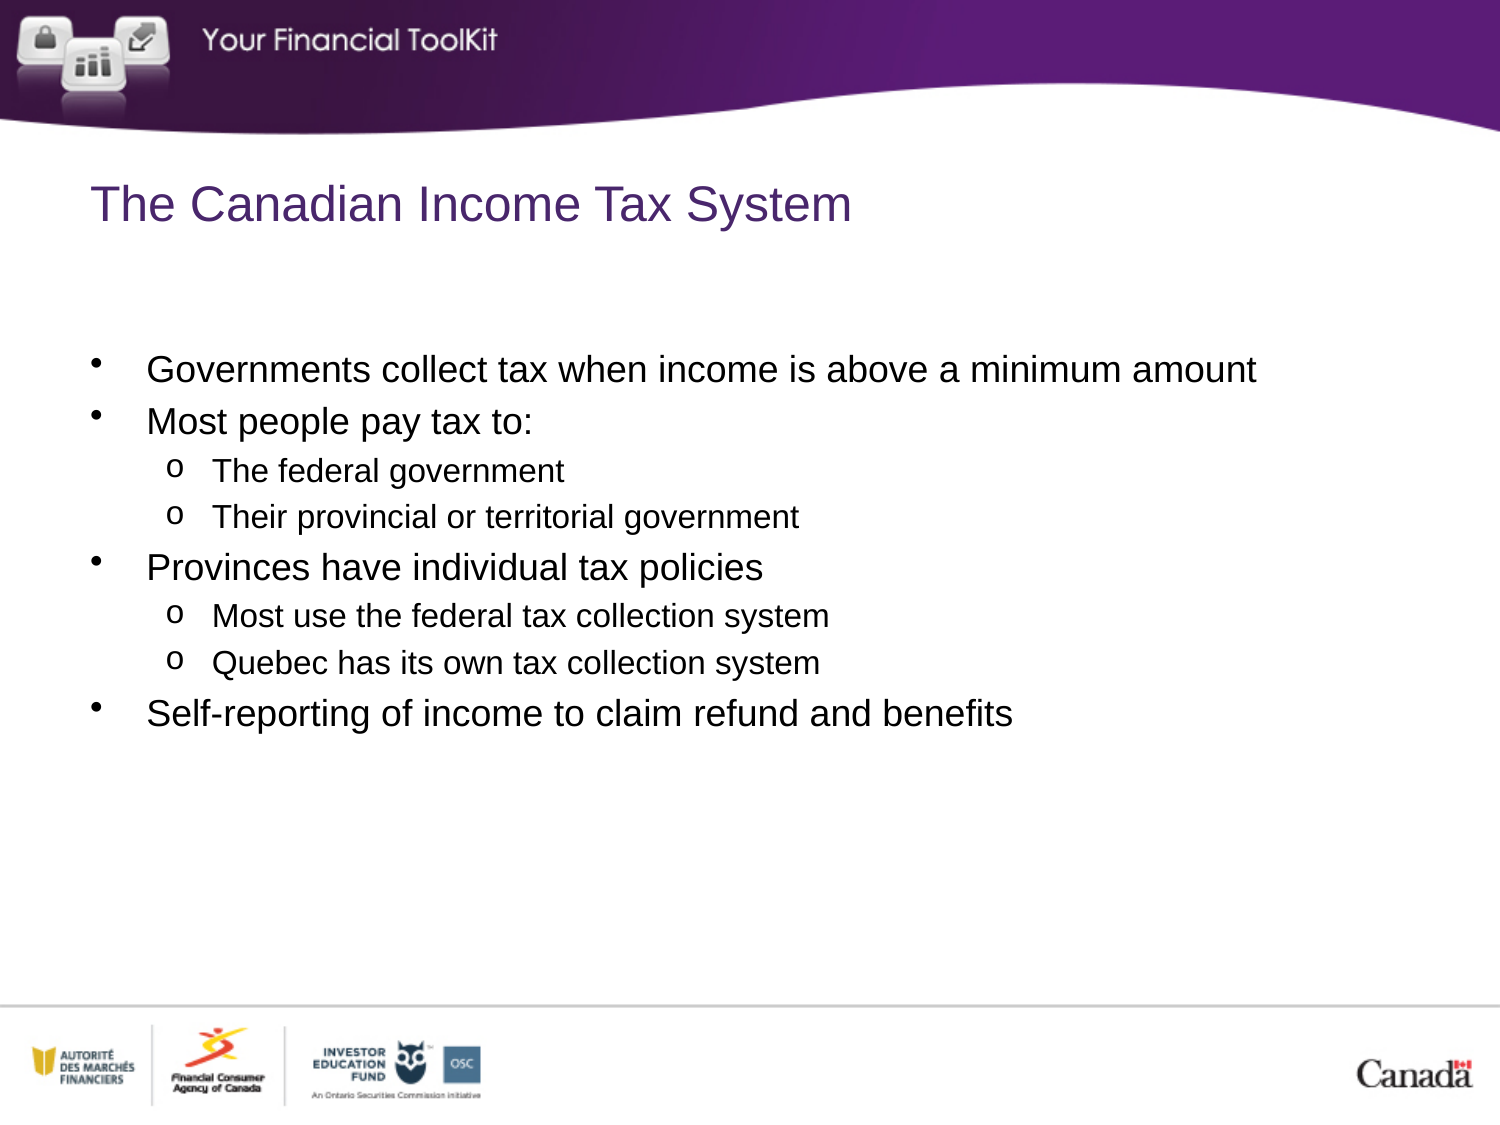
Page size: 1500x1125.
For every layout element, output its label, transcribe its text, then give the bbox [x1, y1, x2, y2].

title The Canadian Income Tax System [75, 164, 1211, 306]
picture [0, 0, 1500, 1125]
list Governments collect tax when income is above a minimum amount Most people pay tax to: The federal government Their provincial or territorial government Provinces have individual tax policies Most use the federal tax collection system Quebec has its own tax collection system Self-reporting of income to claim refund and benefits [75, 337, 1425, 987]
